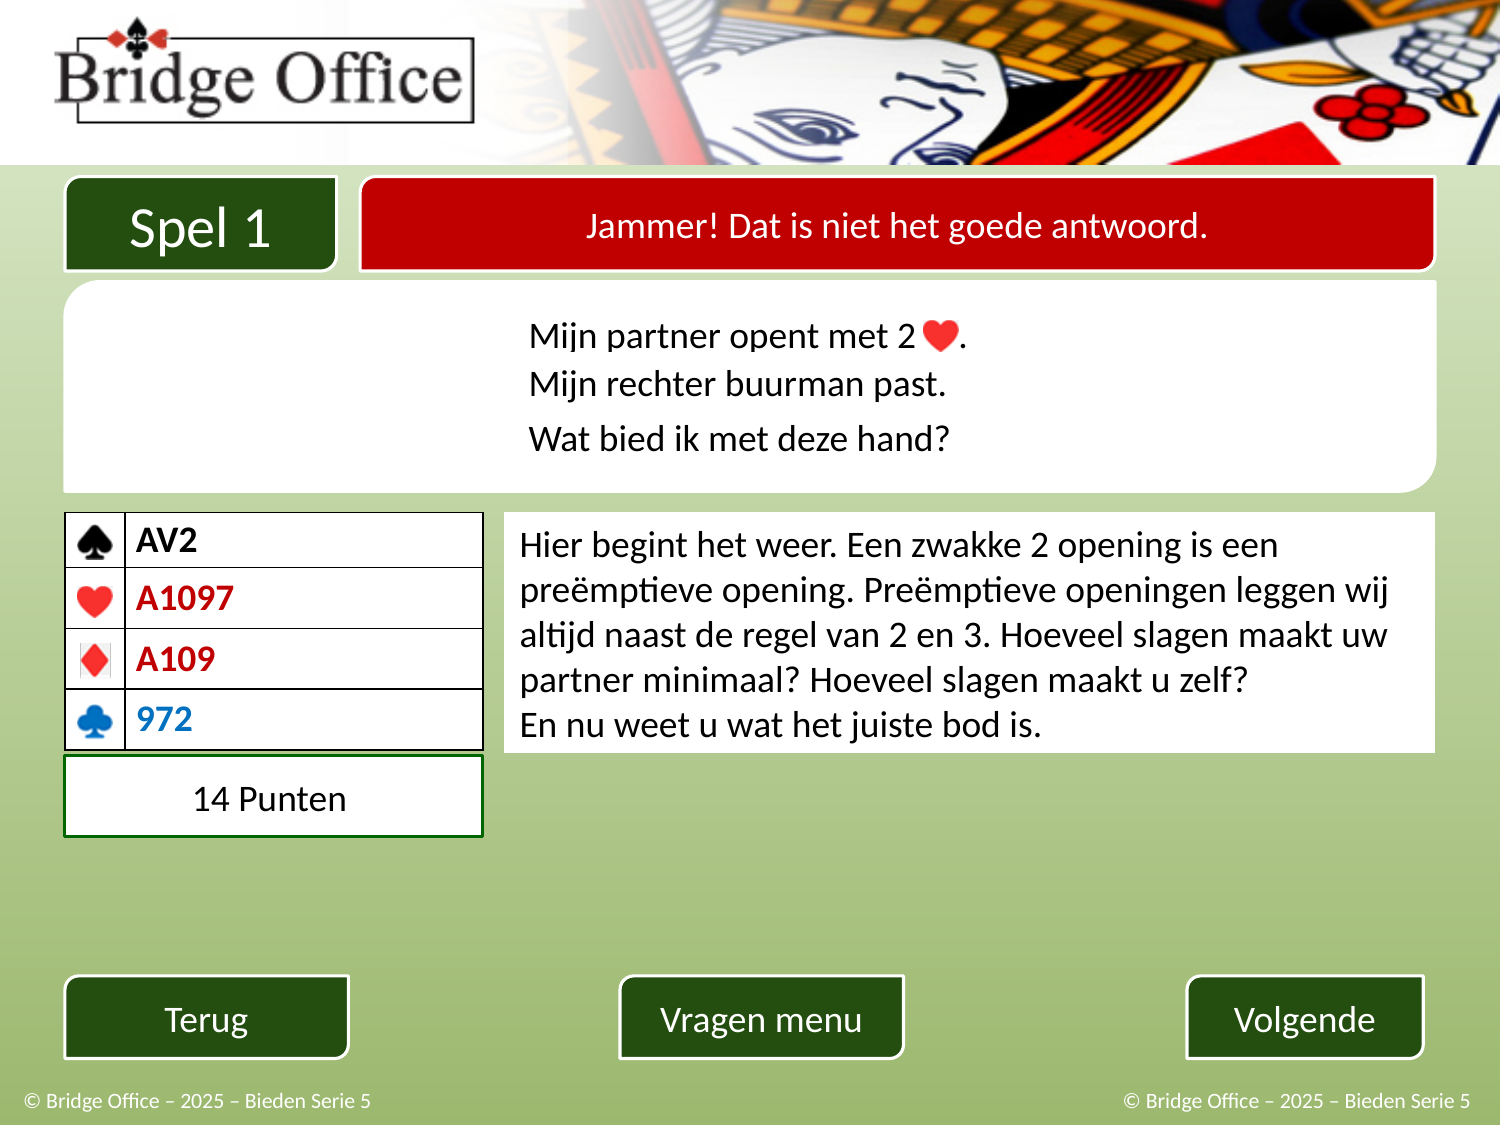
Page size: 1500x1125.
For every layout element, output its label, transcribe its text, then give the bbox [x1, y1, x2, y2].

text_box Spel 1 [63, 179, 339, 273]
text_box © Bridge Office – 2025 – Bieden Serie 5 [1107, 1079, 1500, 1121]
picture [77, 643, 114, 679]
text_box © Bridge Office – 2025 – Bieden Serie 5 [8, 1079, 393, 1121]
text_box 14 Punten [63, 754, 484, 838]
table_cell [66, 629, 124, 688]
table_cell [66, 568, 124, 628]
text_box Jammer! Dat is niet het goede antwoord. [358, 179, 1437, 273]
picture [77, 524, 114, 561]
text_box Mijn rechter buurman past. [513, 352, 987, 406]
text_box Terug [63, 974, 350, 1061]
text_box Wat bied ik met deze hand? [513, 406, 987, 467]
table_cell [66, 690, 124, 749]
text_box Mijn partner opent met 2 . [513, 303, 1022, 364]
text_box [63, 280, 1437, 493]
picture [0, 0, 1500, 166]
text_box Volgende [1185, 974, 1425, 1061]
table_header AV2 [126, 513, 482, 567]
picture [77, 585, 114, 618]
table_cell 972 [126, 690, 482, 749]
picture [77, 703, 114, 740]
table_cell A109 [126, 629, 482, 688]
table_header [66, 513, 124, 567]
picture [922, 319, 959, 352]
text_box Vragen menu [618, 974, 906, 1061]
text_box Hier begint het weer. Een zwakke 2 opening is een preëmptieve opening. Preëmptieve openingen leggen wij altijd naast de regel van 2 en 3. Hoeveel slagen maakt uw partner minimaal? Hoeveel slagen maakt u zelf? En nu weet u wat het juiste bod is. [504, 512, 1435, 753]
table_cell A1097 [126, 568, 482, 628]
